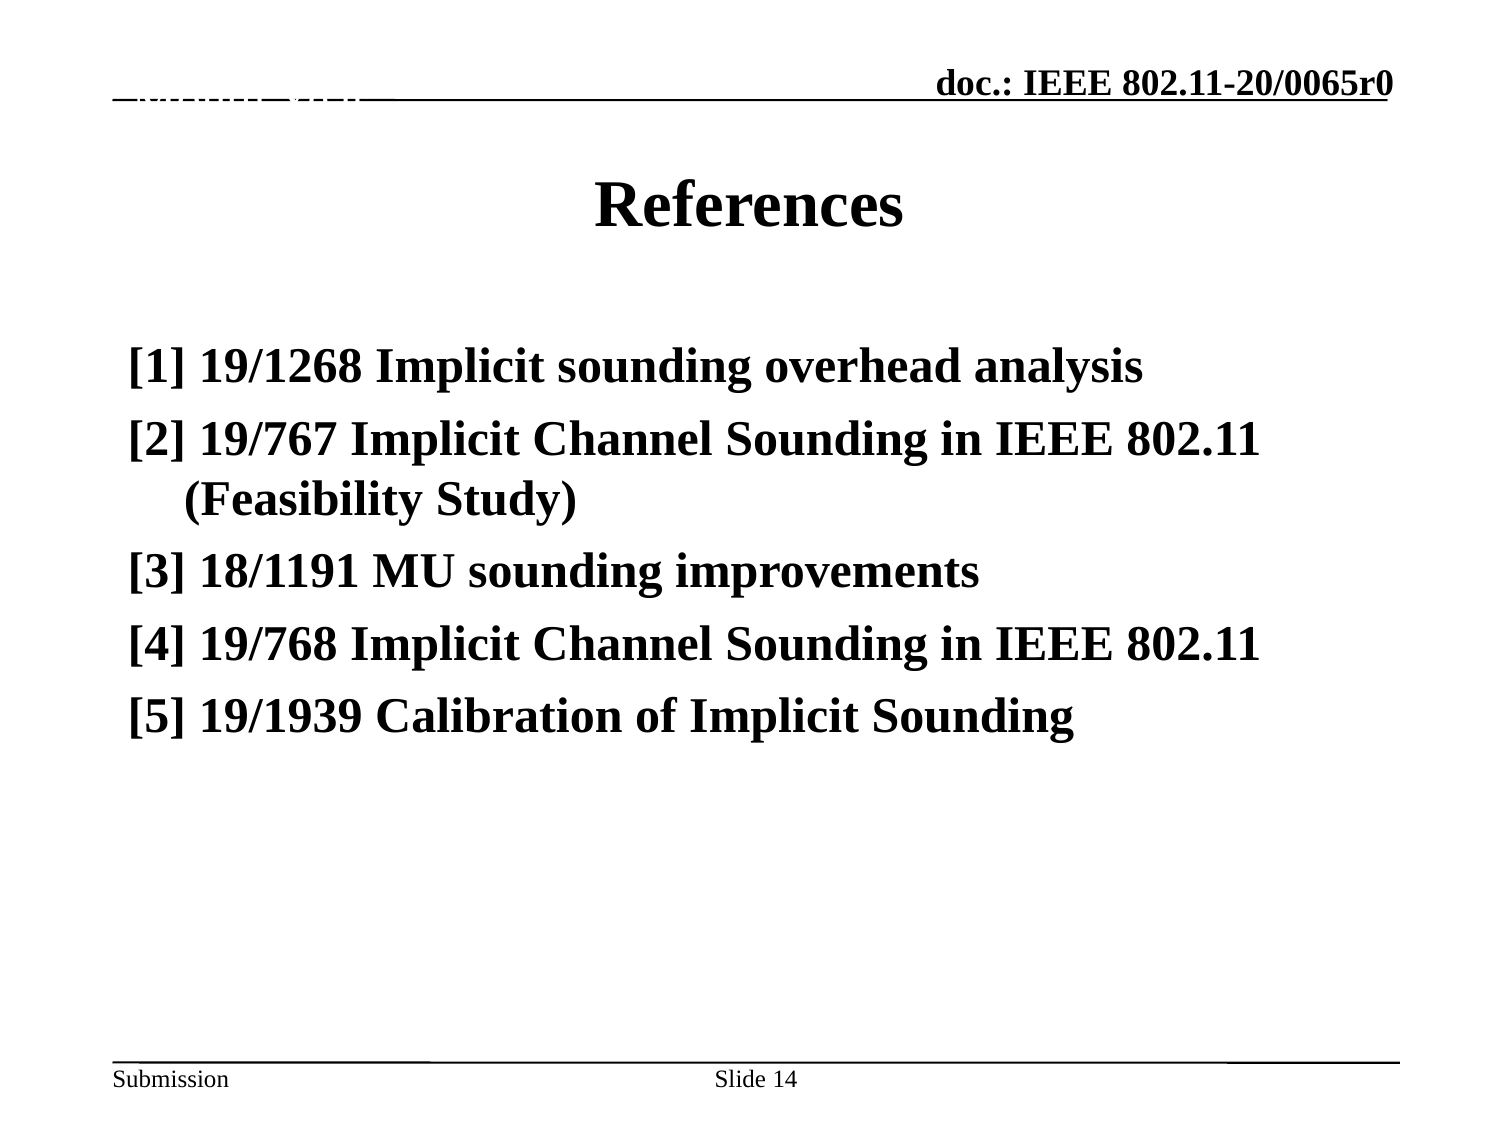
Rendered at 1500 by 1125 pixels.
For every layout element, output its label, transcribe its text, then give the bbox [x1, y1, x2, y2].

slide_number Slide 14 [712, 1061, 800, 1123]
title References [112, 112, 1388, 288]
slide_number Month Year [117, 58, 507, 104]
list [1] 19/1268 Implicit sounding overhead analysis [2] 19/767 Implicit Channel Sounding in IEEE 802.11 (Feasibility Study) [3] 18/1191 MU sounding improvements [4] 19/768 Implicit Channel Sounding in IEEE 802.11 [5] 19/1939 Calibration of Implicit Sounding [112, 324, 1388, 1016]
